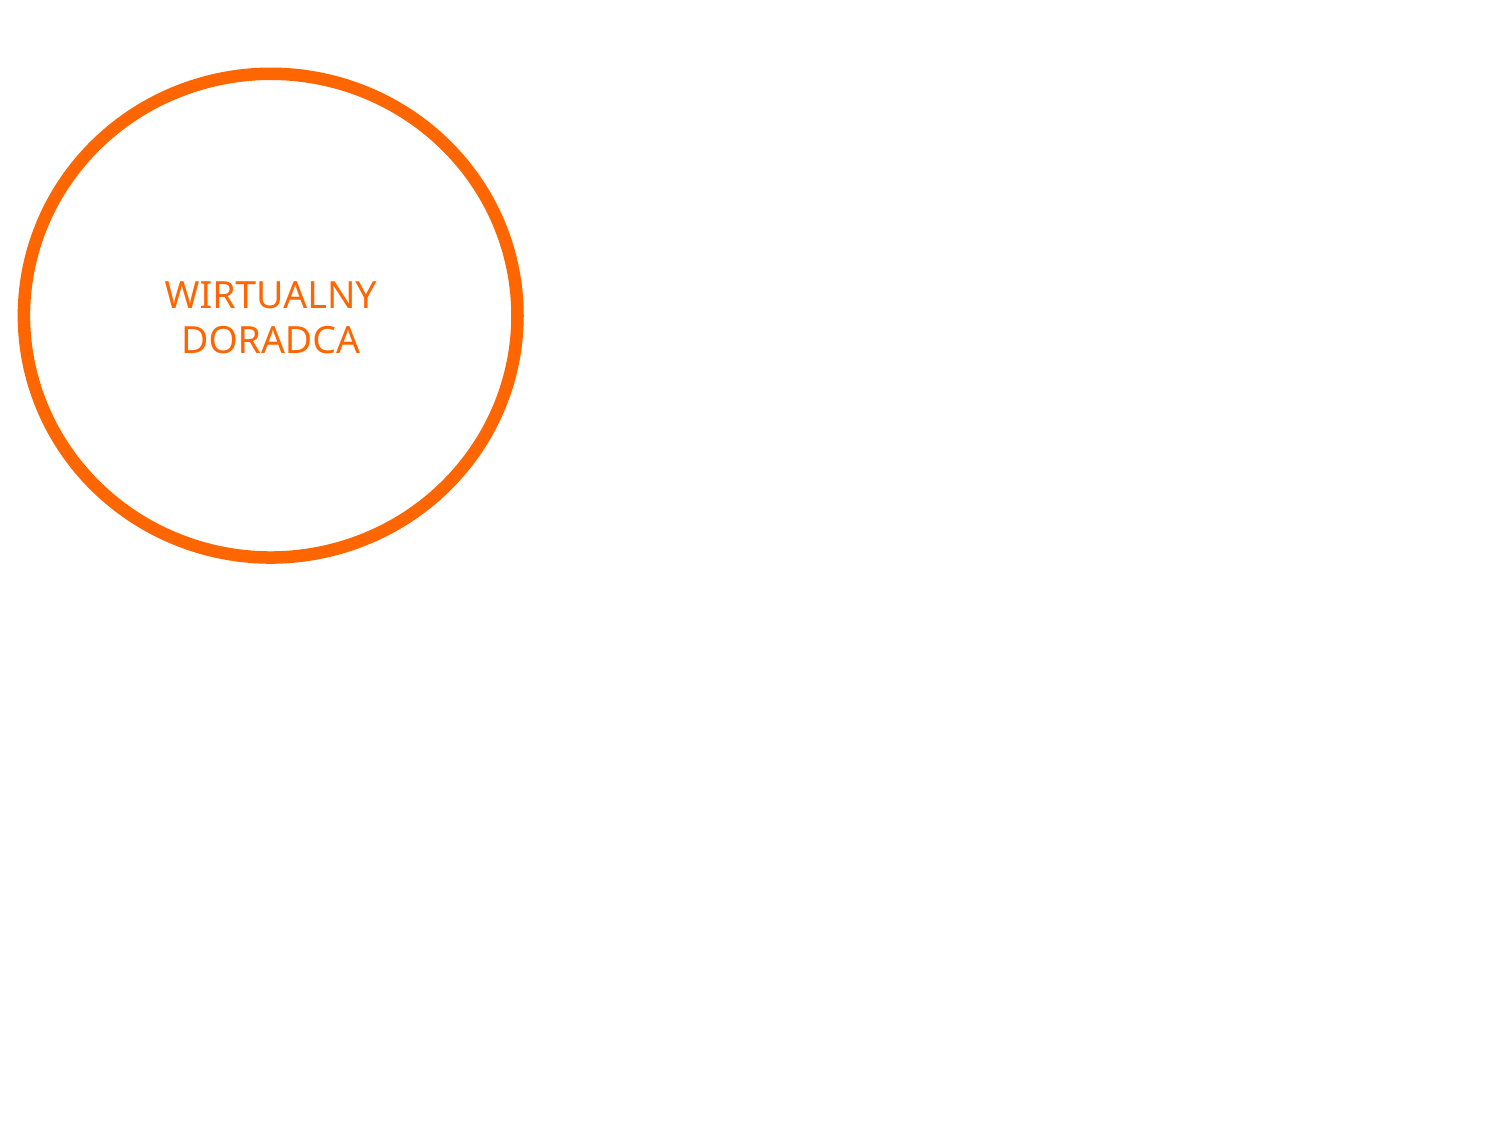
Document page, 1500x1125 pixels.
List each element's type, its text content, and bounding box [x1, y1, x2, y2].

text_box WIRTUALNY DORADCA [22, 72, 519, 559]
